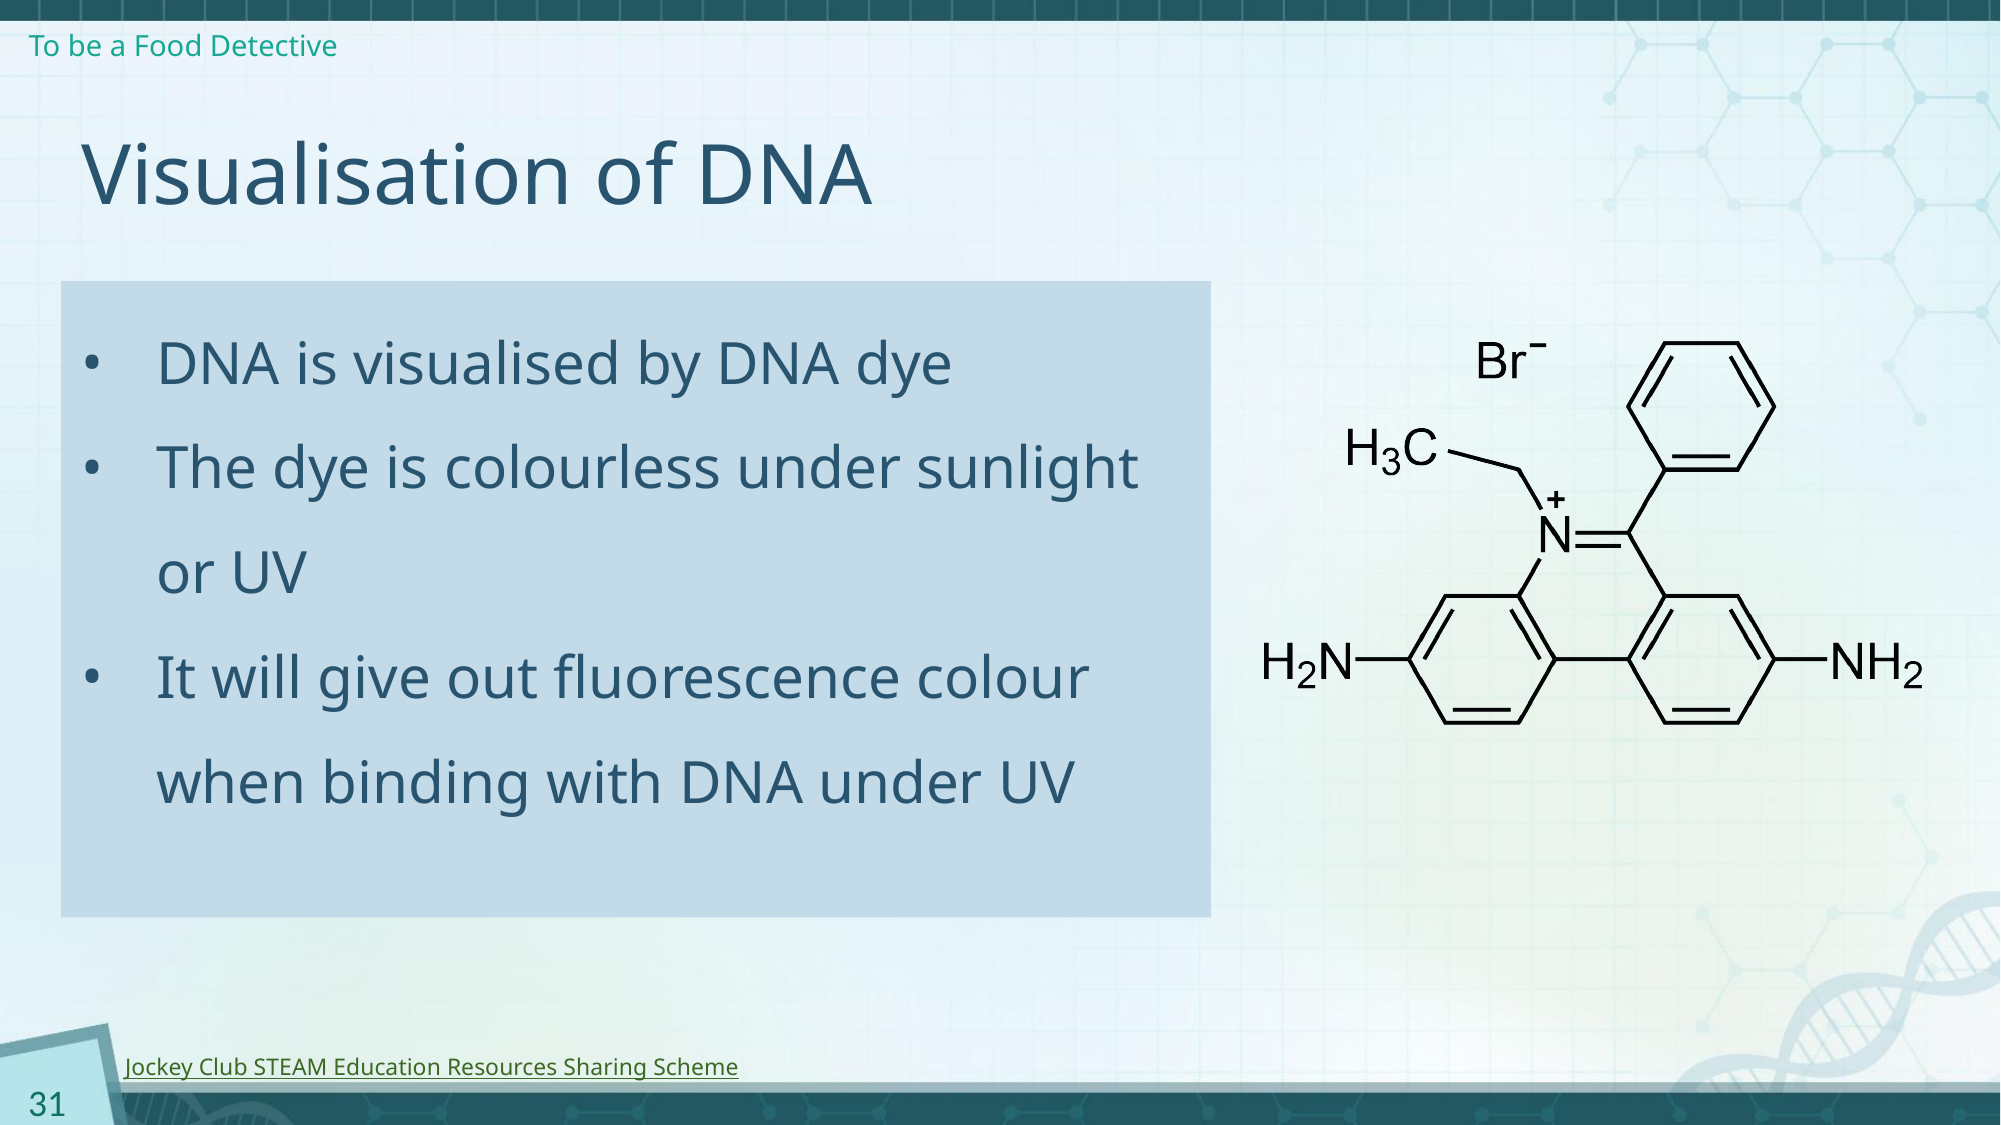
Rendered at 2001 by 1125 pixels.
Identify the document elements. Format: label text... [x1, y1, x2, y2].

slide_number 31 [0, 1071, 96, 1125]
title Visualisation of DNA [61, 63, 1571, 279]
list DNA is visualised by DNA dye The dye is colourless under sunlight or UV It will give out fluorescence colour when binding with DNA under UV [61, 281, 1211, 918]
picture [0, 0, 2001, 1125]
